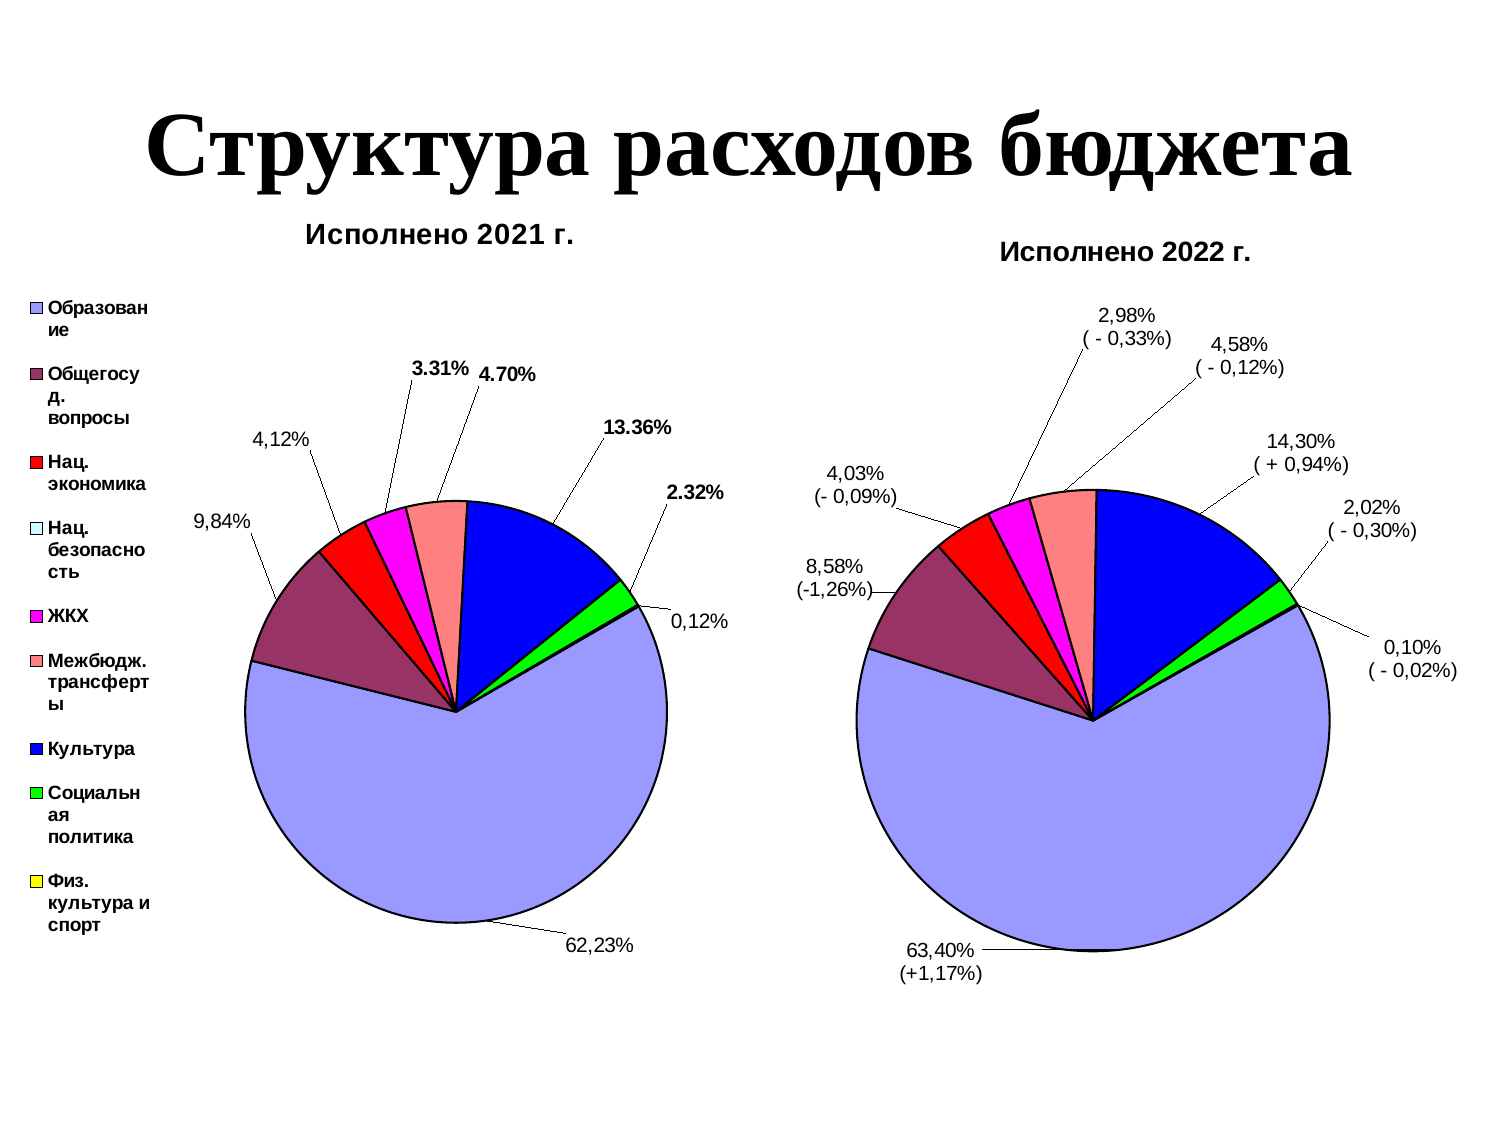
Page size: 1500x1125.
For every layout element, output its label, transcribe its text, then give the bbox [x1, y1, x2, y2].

title Структура расходов бюджета [75, 45, 1425, 233]
chart [0, 196, 751, 1006]
chart [762, 219, 1500, 1006]
